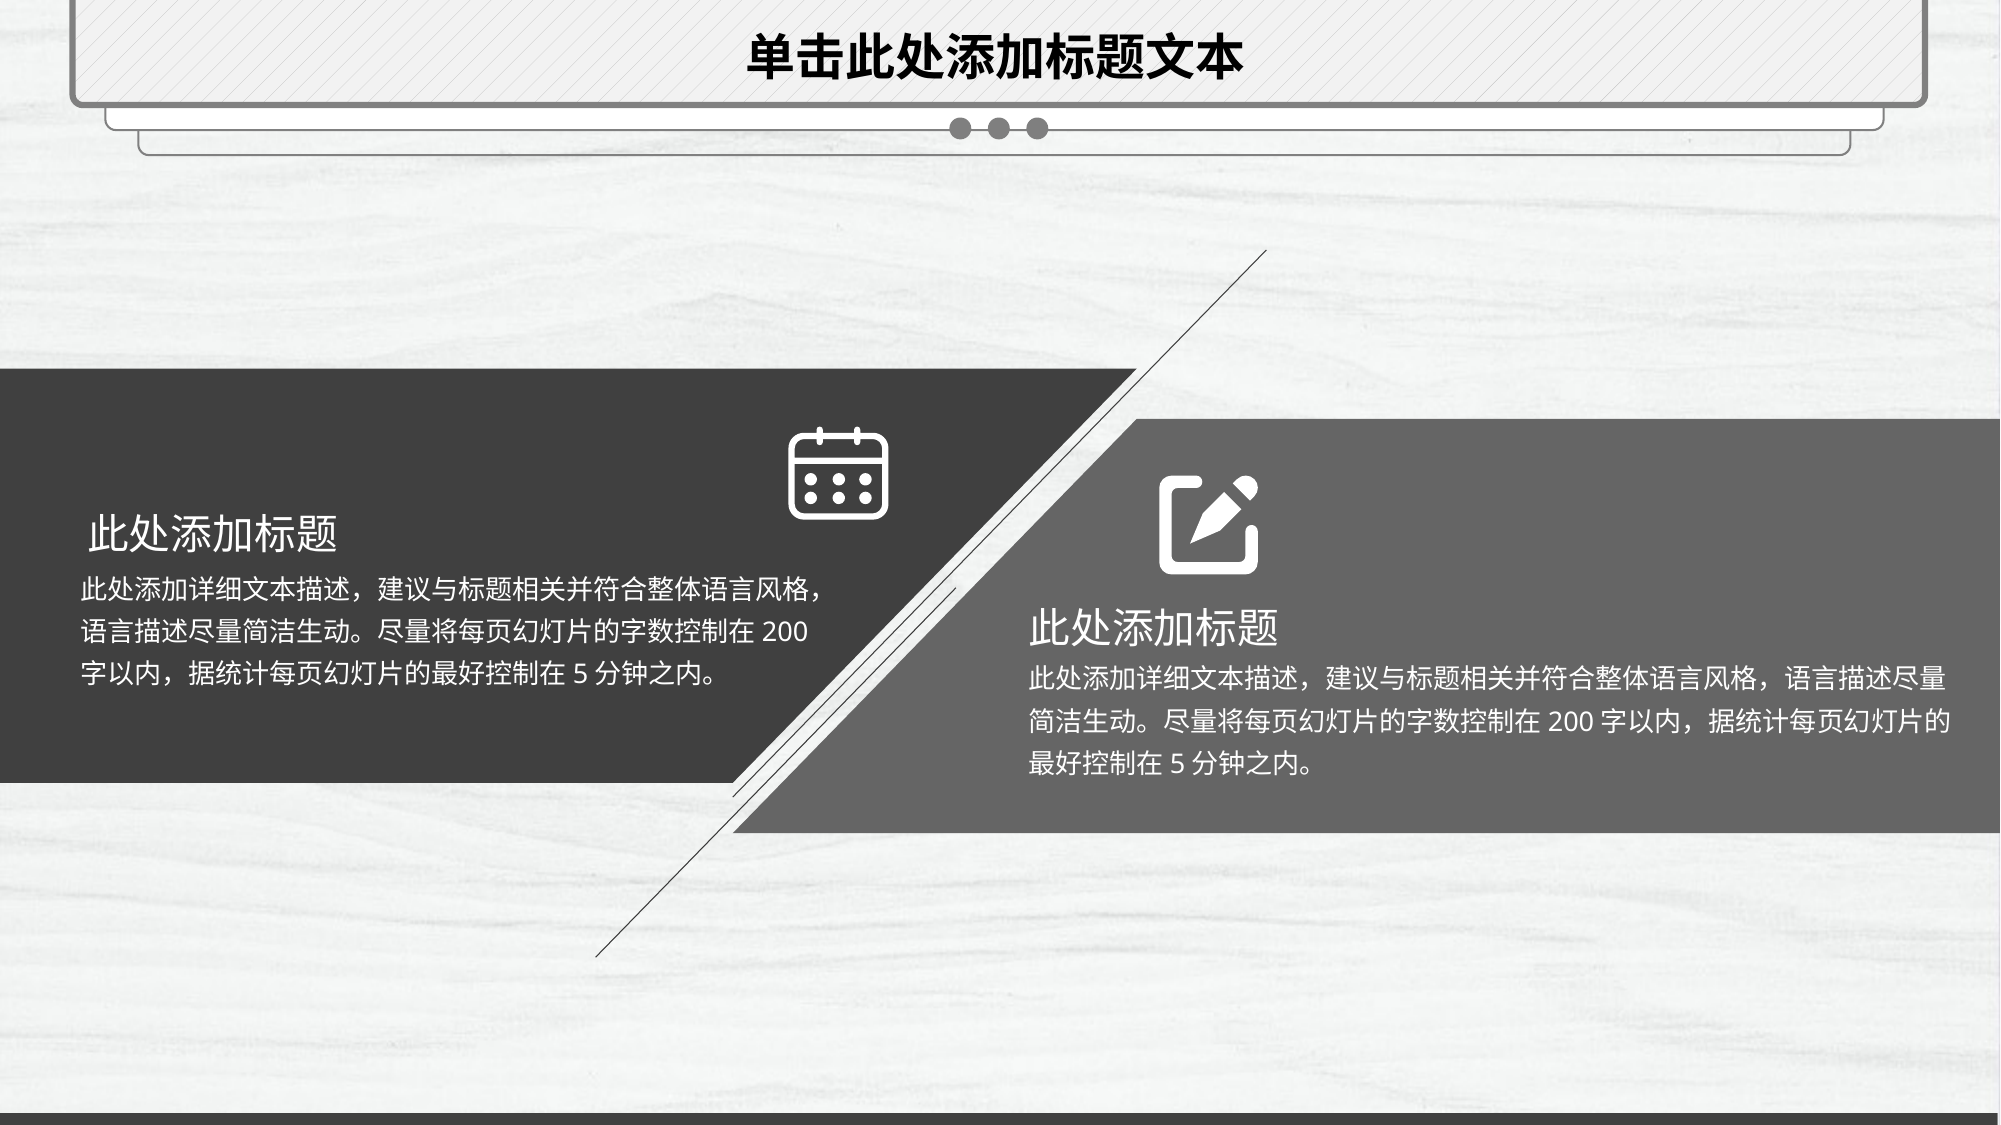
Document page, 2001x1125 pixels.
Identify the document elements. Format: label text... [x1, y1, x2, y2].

text_box [0, 367, 732, 784]
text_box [595, 587, 956, 958]
text_box 此处添加标题 [72, 500, 668, 565]
text_box 此处添加详细文本描述，建议与标题相关并符合整体语言风格，语言描述尽量简洁生动。尽量将每页幻灯片的字数控制在200字以内，据统计每页幻灯片的最好控制在5分钟之内。 [1267, 644, 1973, 787]
picture [140, 132, 1849, 154]
text_box 单击此处添加标题文本 [638, 18, 1353, 93]
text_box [732, 249, 1267, 798]
text_box 此处添加详细文本描述，建议与标题相关并符合整体语言风格，语言描述尽量简洁生动。尽量将每页幻灯片的字数控制在200字以内，据统计每页幻灯片的最好控制在5分钟之内。 [65, 554, 732, 697]
text_box [0, 1112, 1998, 1125]
picture [0, 0, 2001, 1125]
text_box 此处添加标题 [1267, 594, 1609, 659]
text_box [956, 417, 2000, 835]
